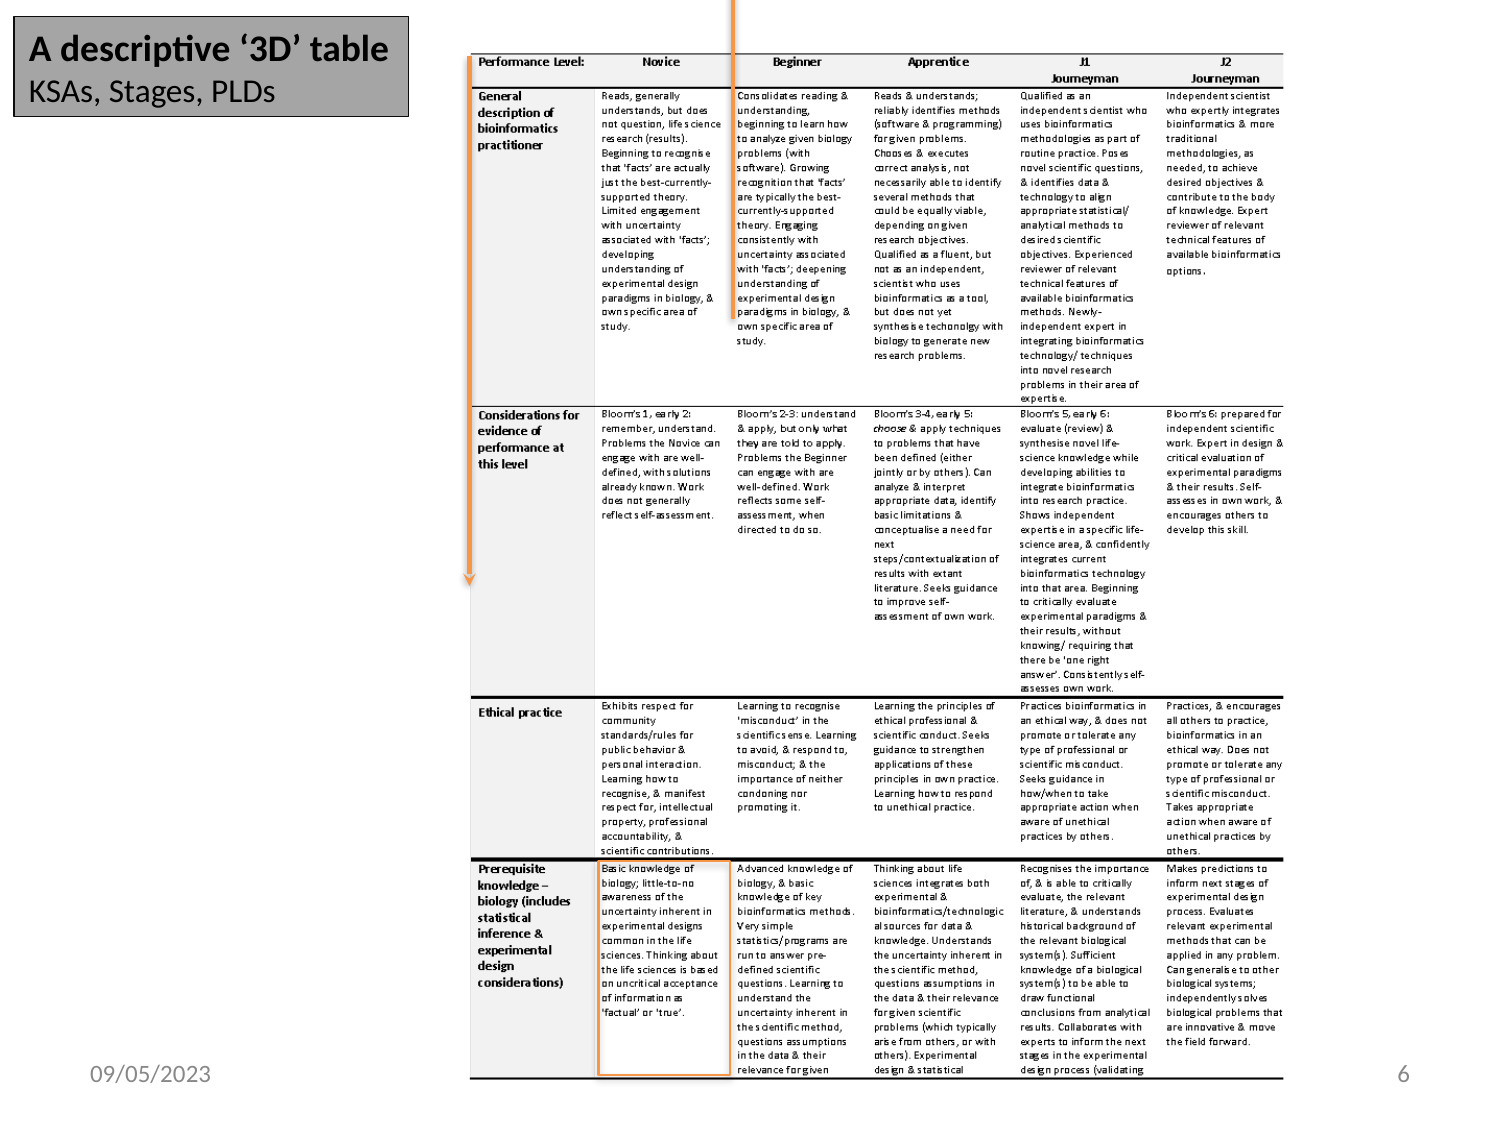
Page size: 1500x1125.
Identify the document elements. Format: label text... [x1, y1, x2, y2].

text_box A descriptive ‘3D’ table KSAs, Stages, PLDs [13, 16, 409, 117]
slide_number 6 [1331, 1042, 1425, 1103]
picture [449, 0, 1326, 1125]
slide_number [75, 1042, 425, 1103]
